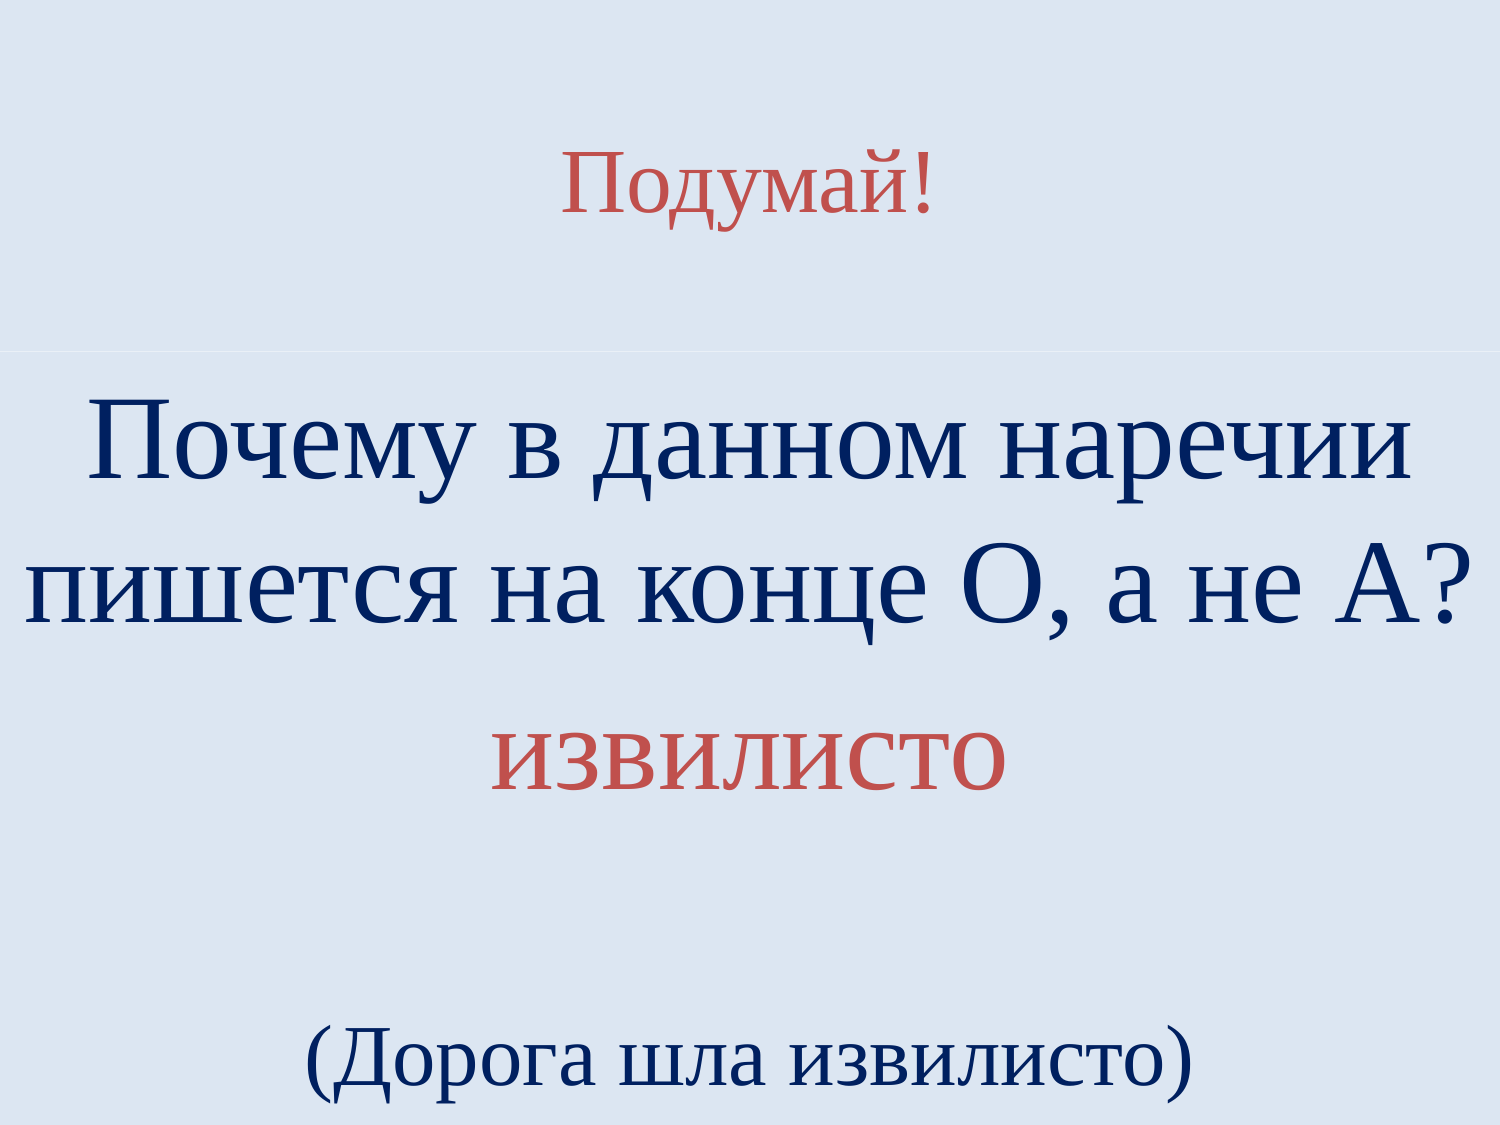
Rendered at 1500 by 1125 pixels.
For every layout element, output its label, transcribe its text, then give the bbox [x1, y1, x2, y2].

title Подумай! [0, 0, 1500, 351]
subtitle Почему в данном наречии пишется на конце О, а не А? извилисто (Дорога шла извилисто) [0, 351, 1500, 1125]
